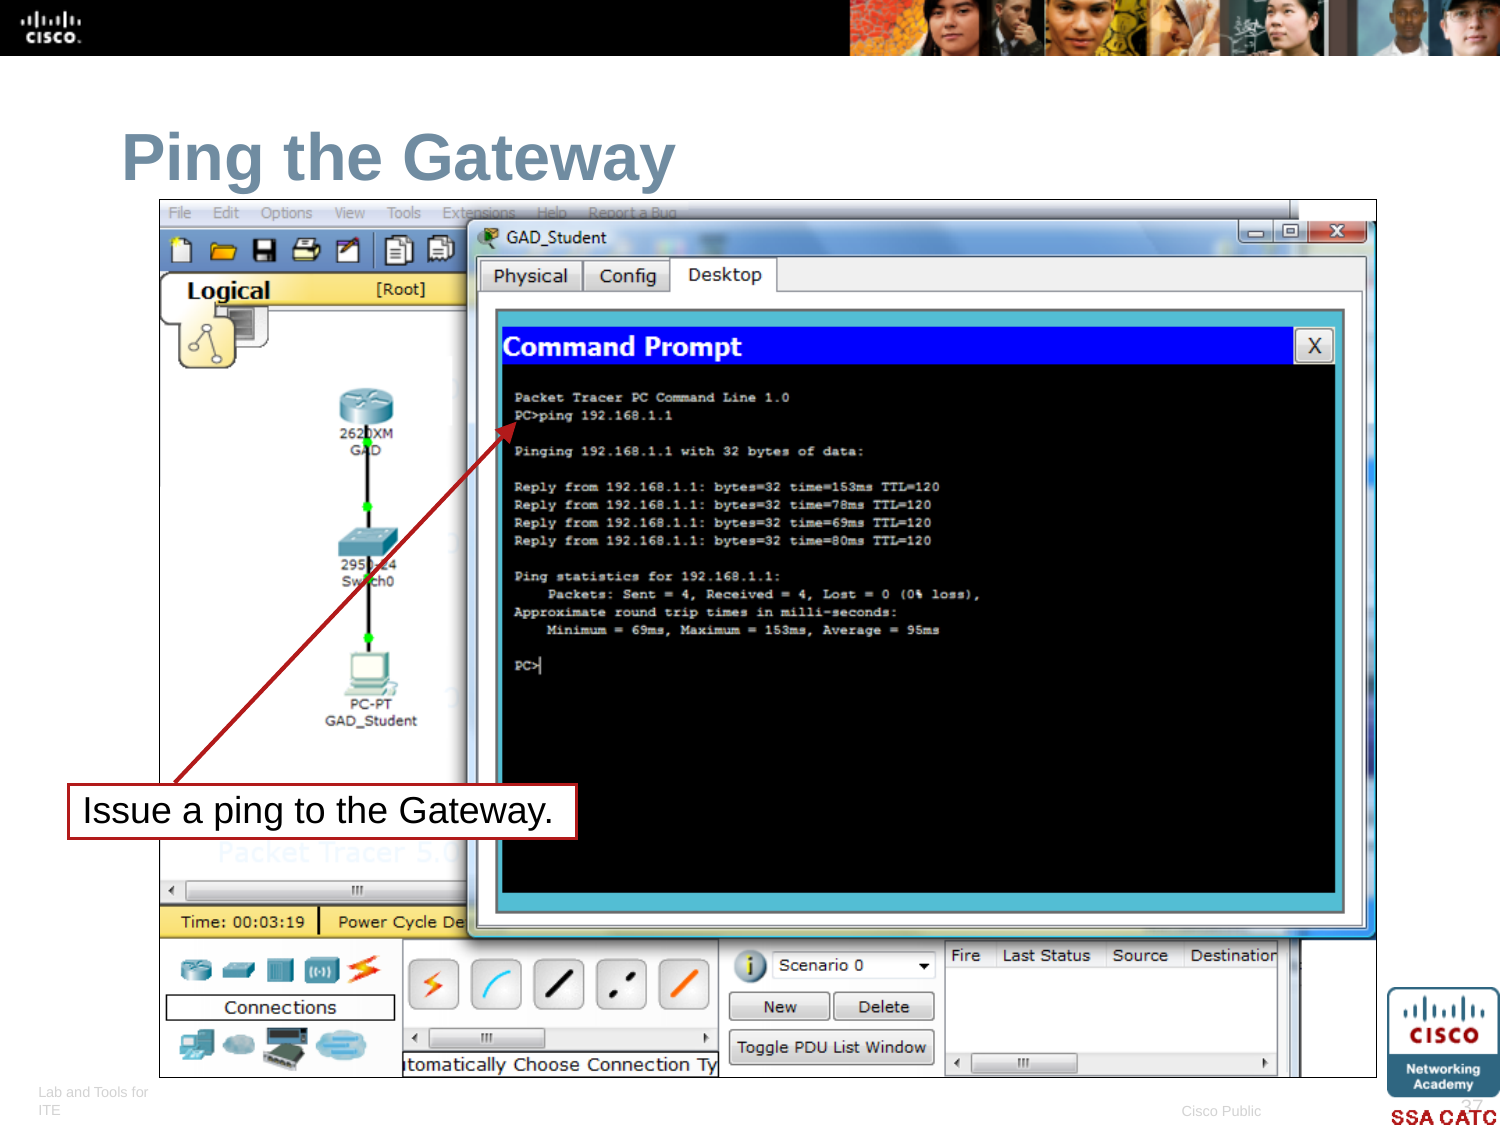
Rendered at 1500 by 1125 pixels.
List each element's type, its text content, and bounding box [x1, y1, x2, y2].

picture [0, 0, 1500, 56]
picture [158, 198, 1377, 1078]
text_box Issue a ping to the Gateway. [68, 784, 153, 839]
title Ping the Gateway [107, 113, 1444, 202]
picture [1387, 987, 1500, 1125]
